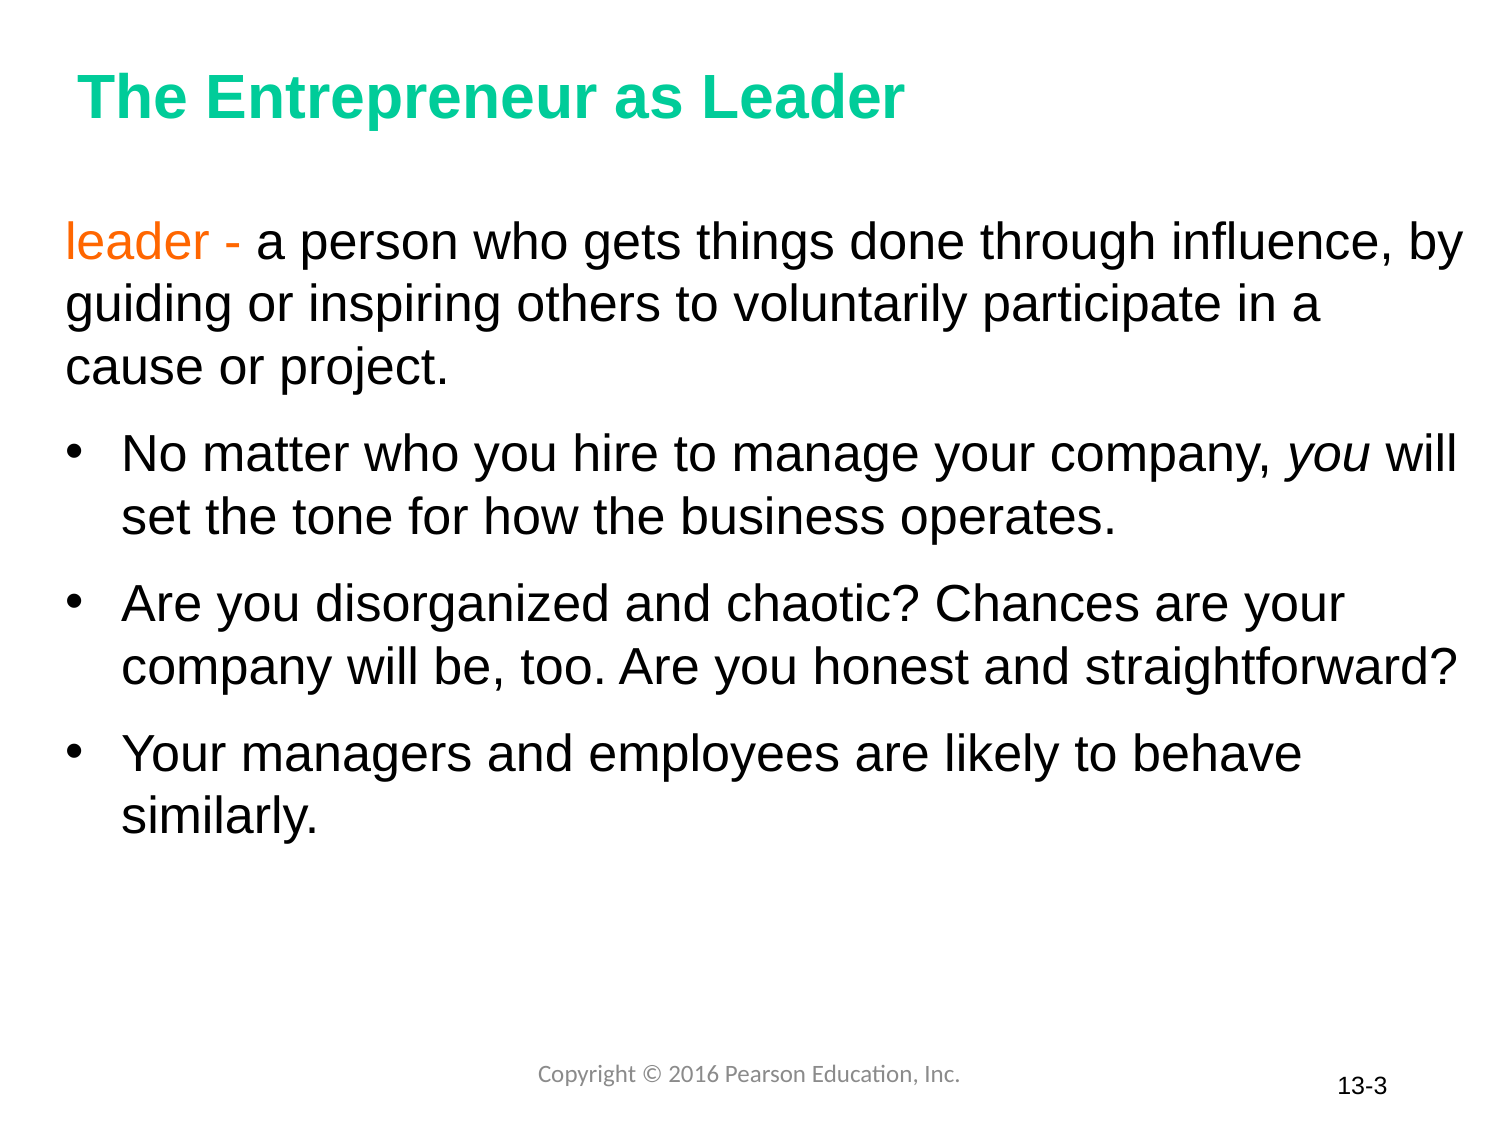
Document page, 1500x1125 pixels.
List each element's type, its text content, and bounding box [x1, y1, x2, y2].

list leader - a person who gets things done through influence, by guiding or inspiring others to voluntarily participate in a cause or project. No matter who you hire to manage your company, you will set the tone for how the business operates. Are you disorganized and chaotic? Chances are your company will be, too. Are you honest and straightforward? Your managers and employees are likely to behave similarly. [50, 200, 1488, 943]
footer Copyright © 2016 Pearson Education, Inc. [512, 1042, 988, 1103]
title The Entrepreneur as Leader [62, 0, 1413, 188]
